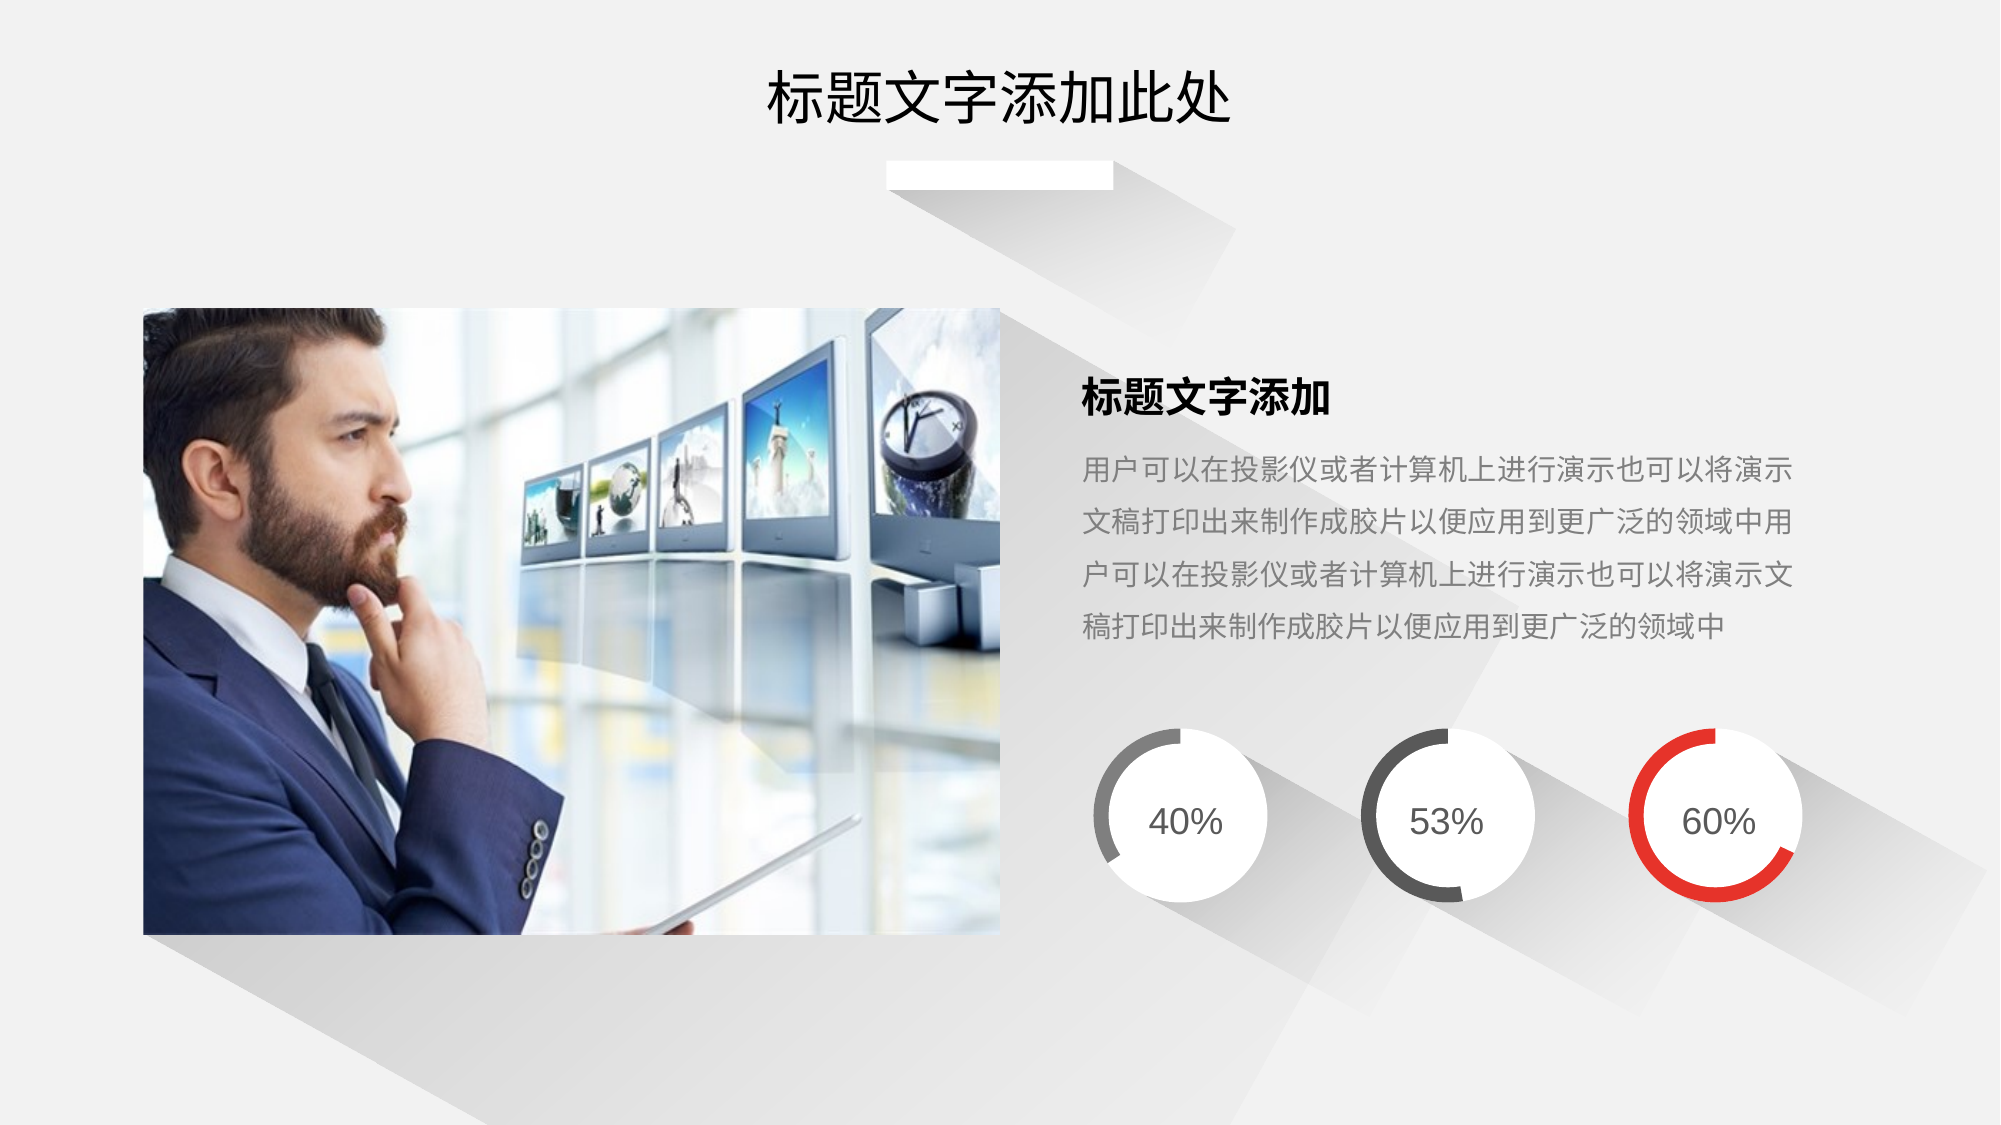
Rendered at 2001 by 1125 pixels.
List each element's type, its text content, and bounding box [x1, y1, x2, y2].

text_box [885, 160, 1115, 191]
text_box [1361, 728, 1628, 969]
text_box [1628, 728, 1962, 969]
text_box [144, 310, 1496, 1125]
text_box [1067, 353, 1809, 648]
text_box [1093, 728, 1361, 969]
text_box [886, 159, 1237, 349]
picture [143, 308, 1000, 935]
text_box 标题文字添加此处 [752, 53, 1248, 139]
